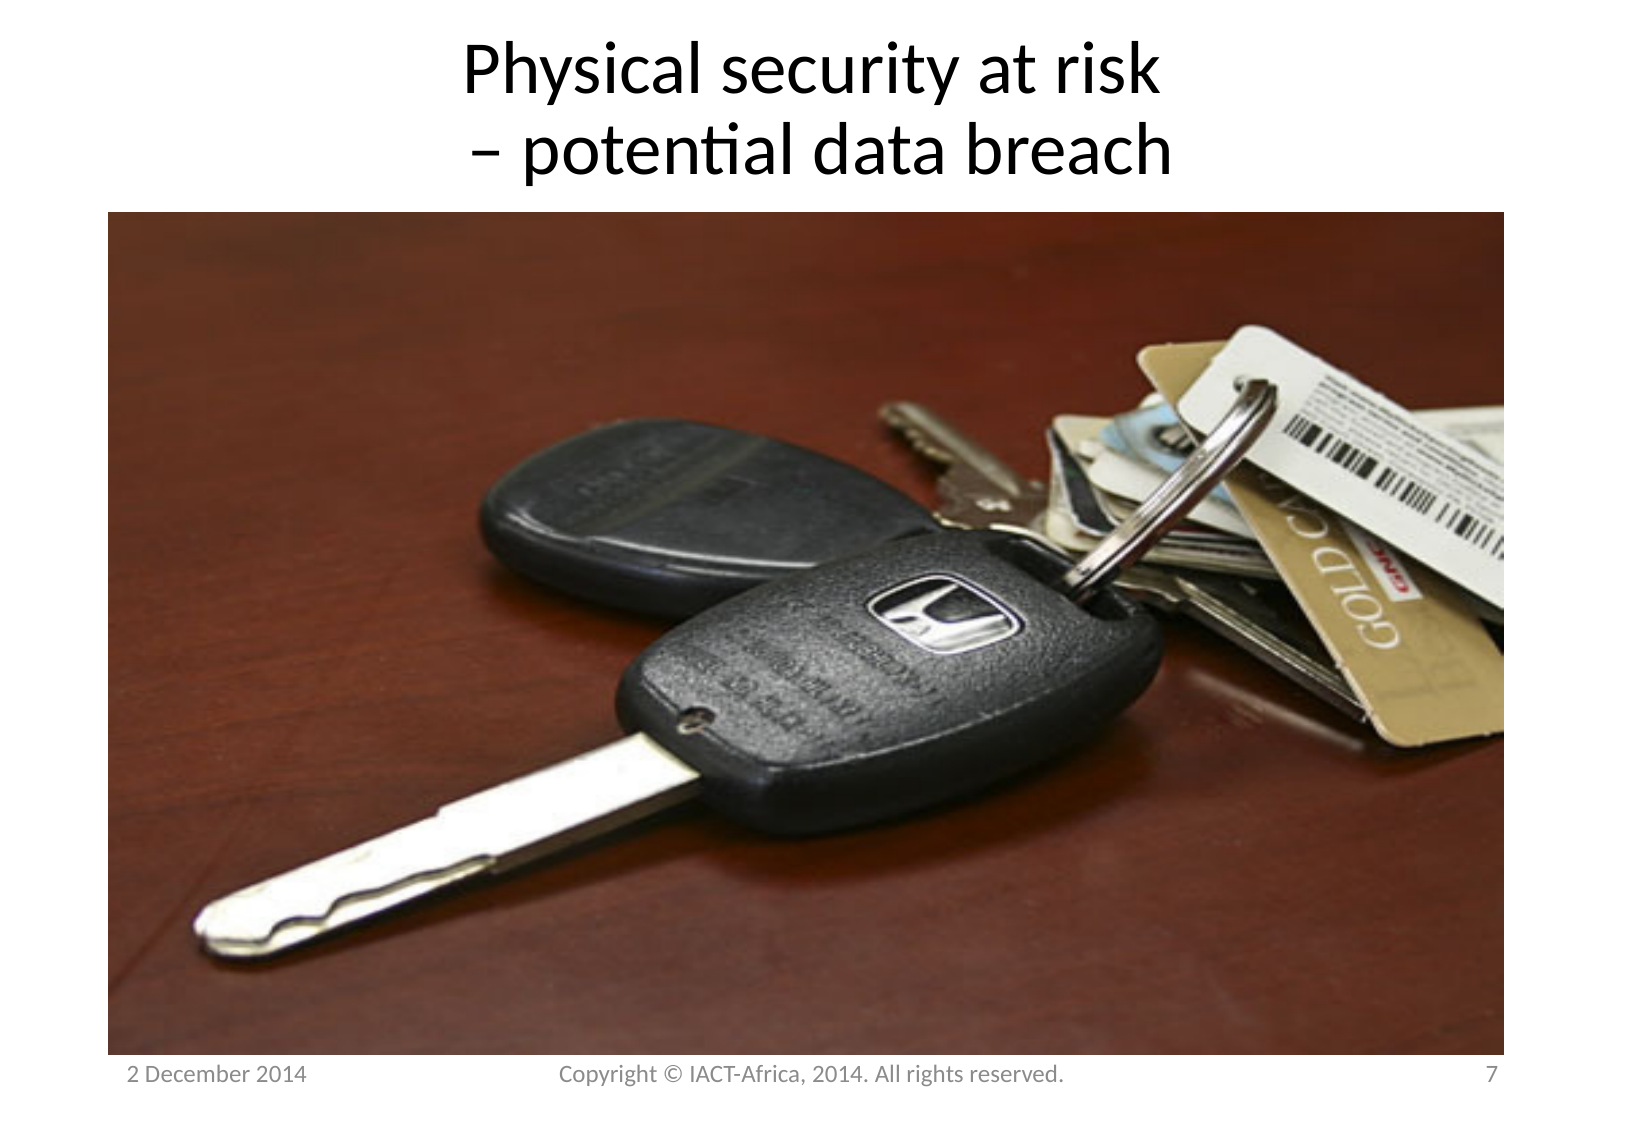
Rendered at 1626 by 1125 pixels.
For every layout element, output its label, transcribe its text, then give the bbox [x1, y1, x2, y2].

picture [108, 212, 1504, 1055]
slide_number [111, 1055, 478, 1103]
title Physical security at risk – potential data breach [111, 0, 1514, 219]
footer Copyright © IACT-Africa, 2014. All rights reserved. [538, 1055, 1087, 1103]
slide_number 7 [1147, 1042, 1514, 1103]
